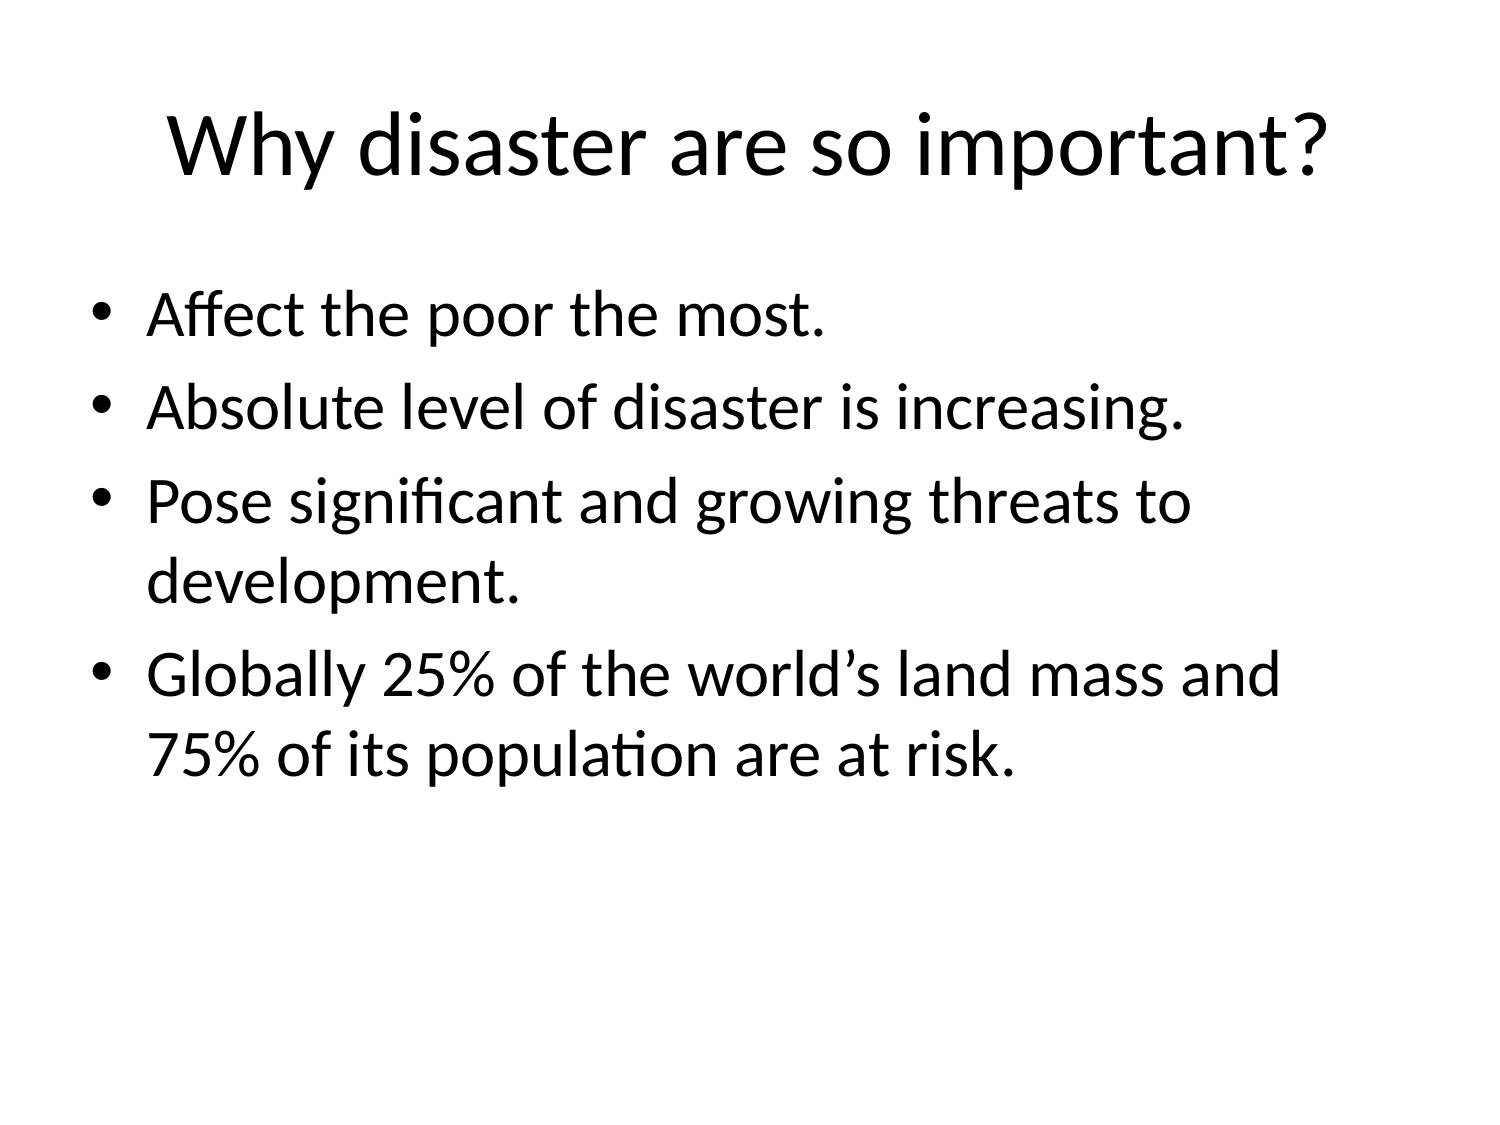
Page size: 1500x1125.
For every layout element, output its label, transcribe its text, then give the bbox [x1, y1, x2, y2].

title Why disaster are so important? [75, 45, 1425, 233]
list Affect the poor the most. Absolute level of disaster is increasing. Pose significant and growing threats to development. Globally 25% of the world’s land mass and 75% of its population are at risk. [75, 262, 1425, 1005]
